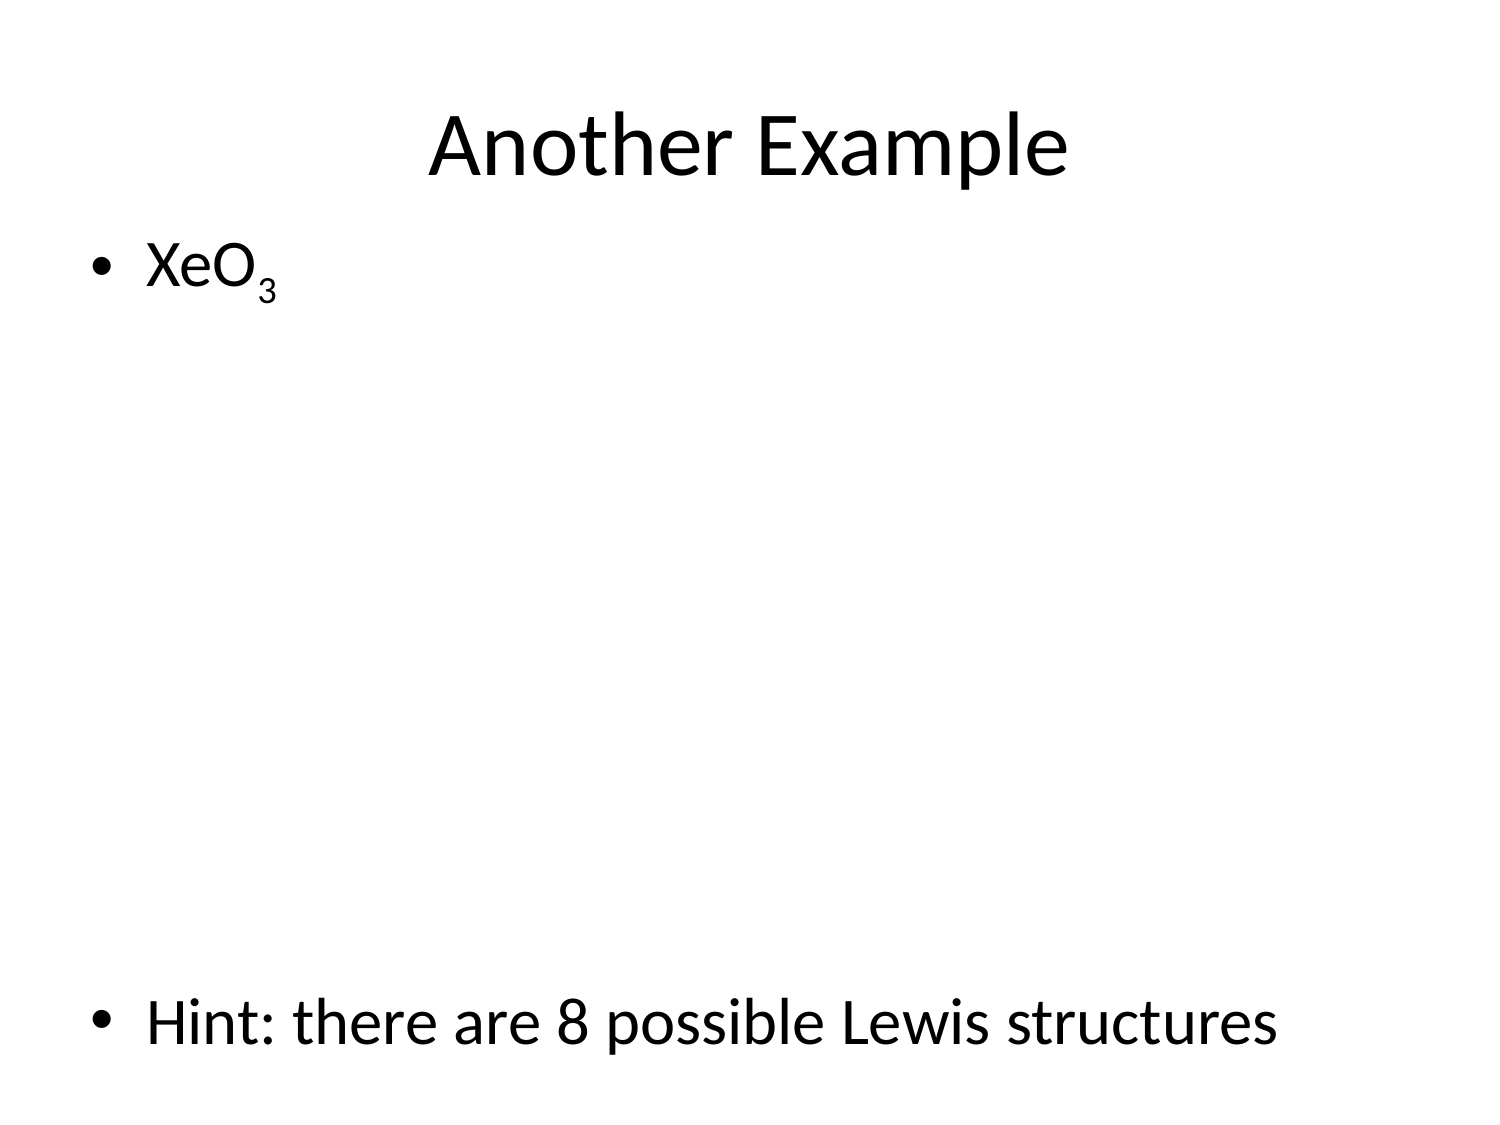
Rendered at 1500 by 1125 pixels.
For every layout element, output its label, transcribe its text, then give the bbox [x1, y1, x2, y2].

list XeO3 Hint: there are 8 possible Lewis structures [75, 212, 1425, 1088]
title Another Example [75, 45, 1425, 212]
